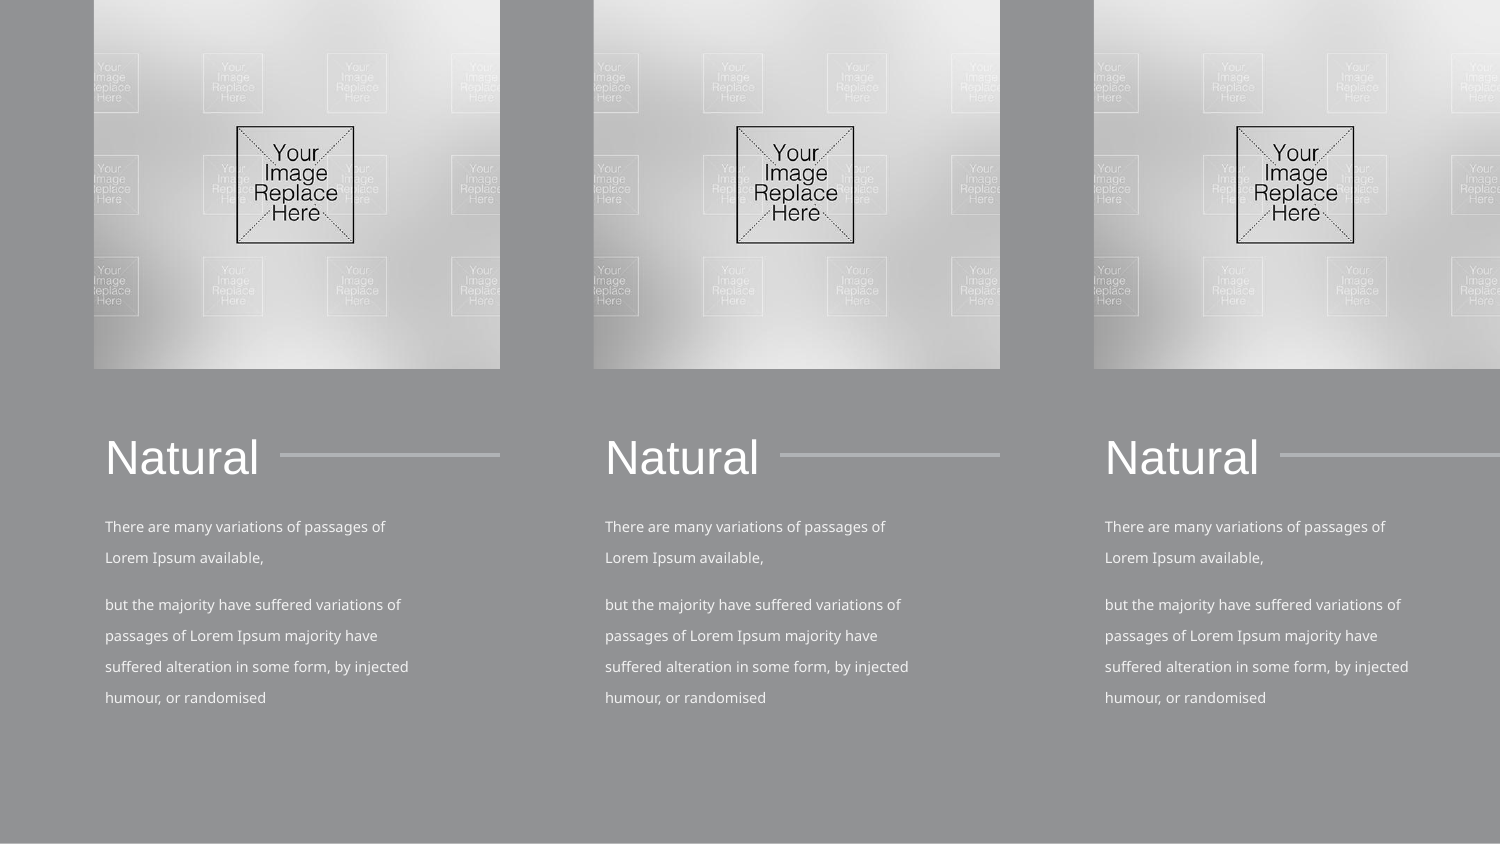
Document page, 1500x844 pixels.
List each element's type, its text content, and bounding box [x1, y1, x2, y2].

text_box There are many variations of passages of Lorem Ipsum available, but the majority have suffered variations of passages of Lorem Ipsum majority have suffered alteration in some form, by injected humour, or randomised [593, 523, 927, 688]
picture [593, 0, 1001, 369]
text_box [0, 0, 1500, 844]
text_box There are many variations of passages of Lorem Ipsum available, but the majority have suffered variations of passages of Lorem Ipsum majority have suffered alteration in some form, by injected humour, or randomised [1093, 523, 1427, 688]
picture [93, 0, 501, 369]
text_box Natural [1093, 420, 1280, 489]
picture [1093, 0, 1500, 369]
text_box There are many variations of passages of Lorem Ipsum available, but the majority have suffered variations of passages of Lorem Ipsum majority have suffered alteration in some form, by injected humour, or randomised [93, 523, 427, 688]
text_box Natural [93, 420, 280, 489]
text_box Natural [593, 420, 780, 489]
